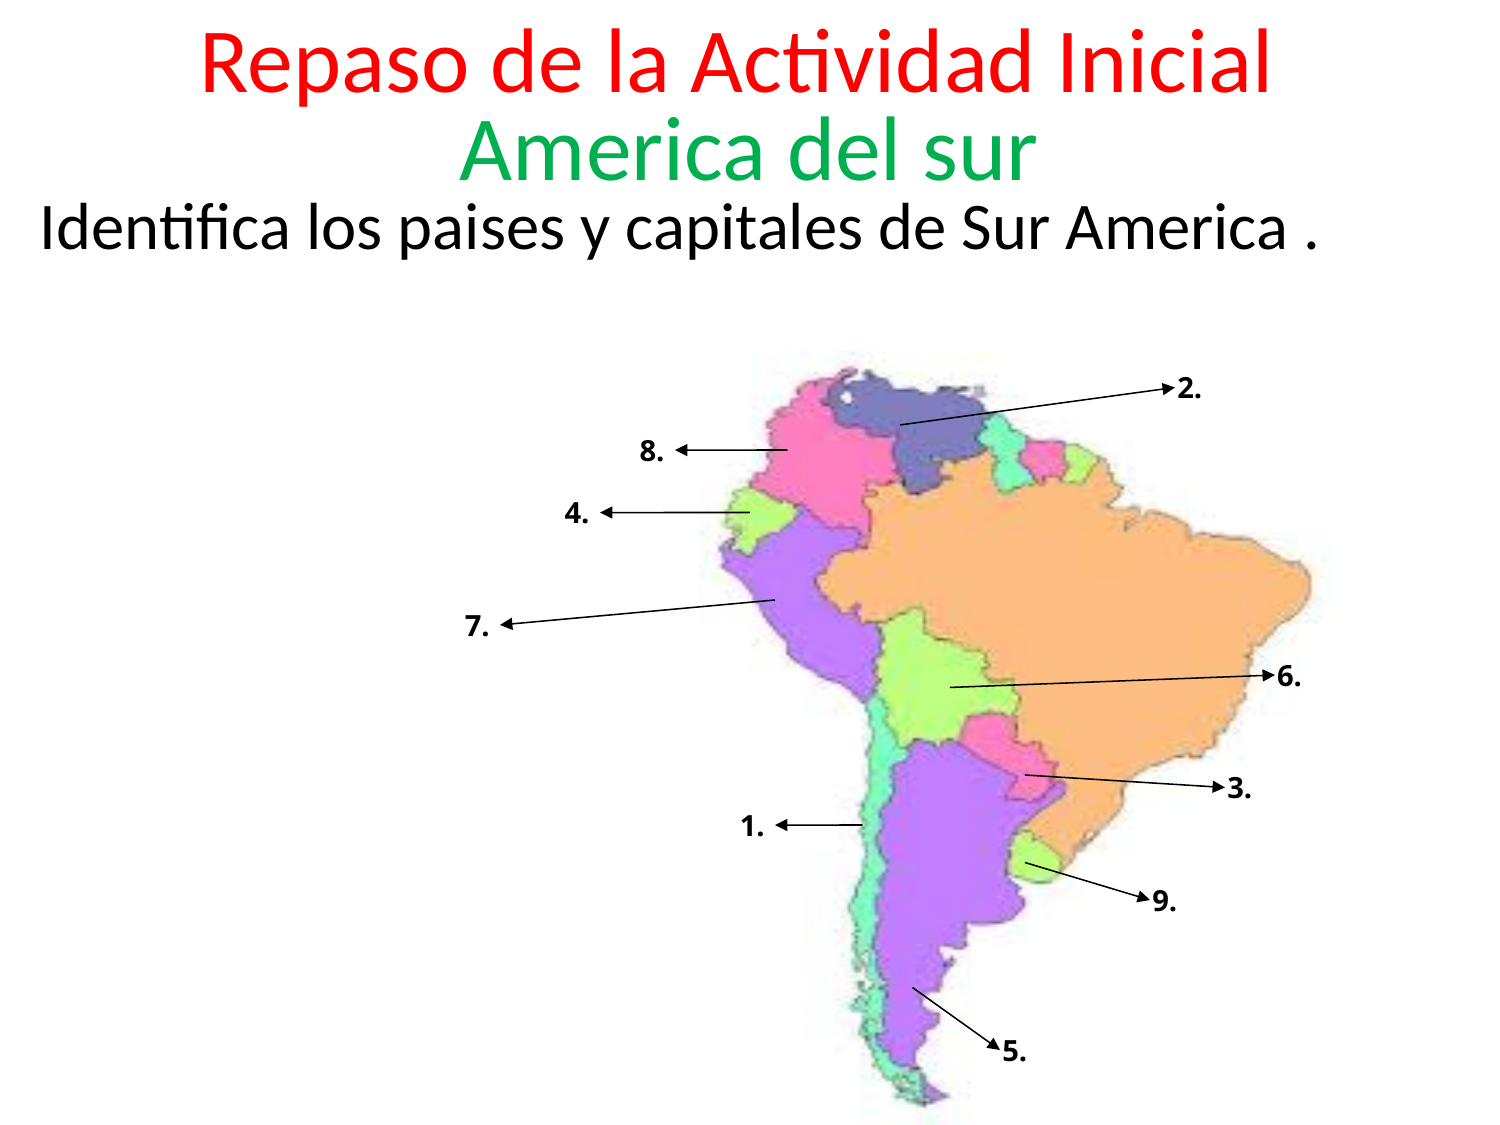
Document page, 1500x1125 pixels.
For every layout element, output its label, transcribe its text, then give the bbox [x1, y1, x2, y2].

title America del sur [75, 50, 1425, 238]
text_box Repaso de la Actividad Inicial [62, 0, 1413, 150]
list Identifica los paises y capitales de Sur America . [24, 174, 1475, 1125]
text_box 8. [624, 424, 688, 475]
text_box 7. [449, 599, 513, 650]
text_box 4. [549, 487, 613, 538]
picture [699, 350, 1333, 1125]
